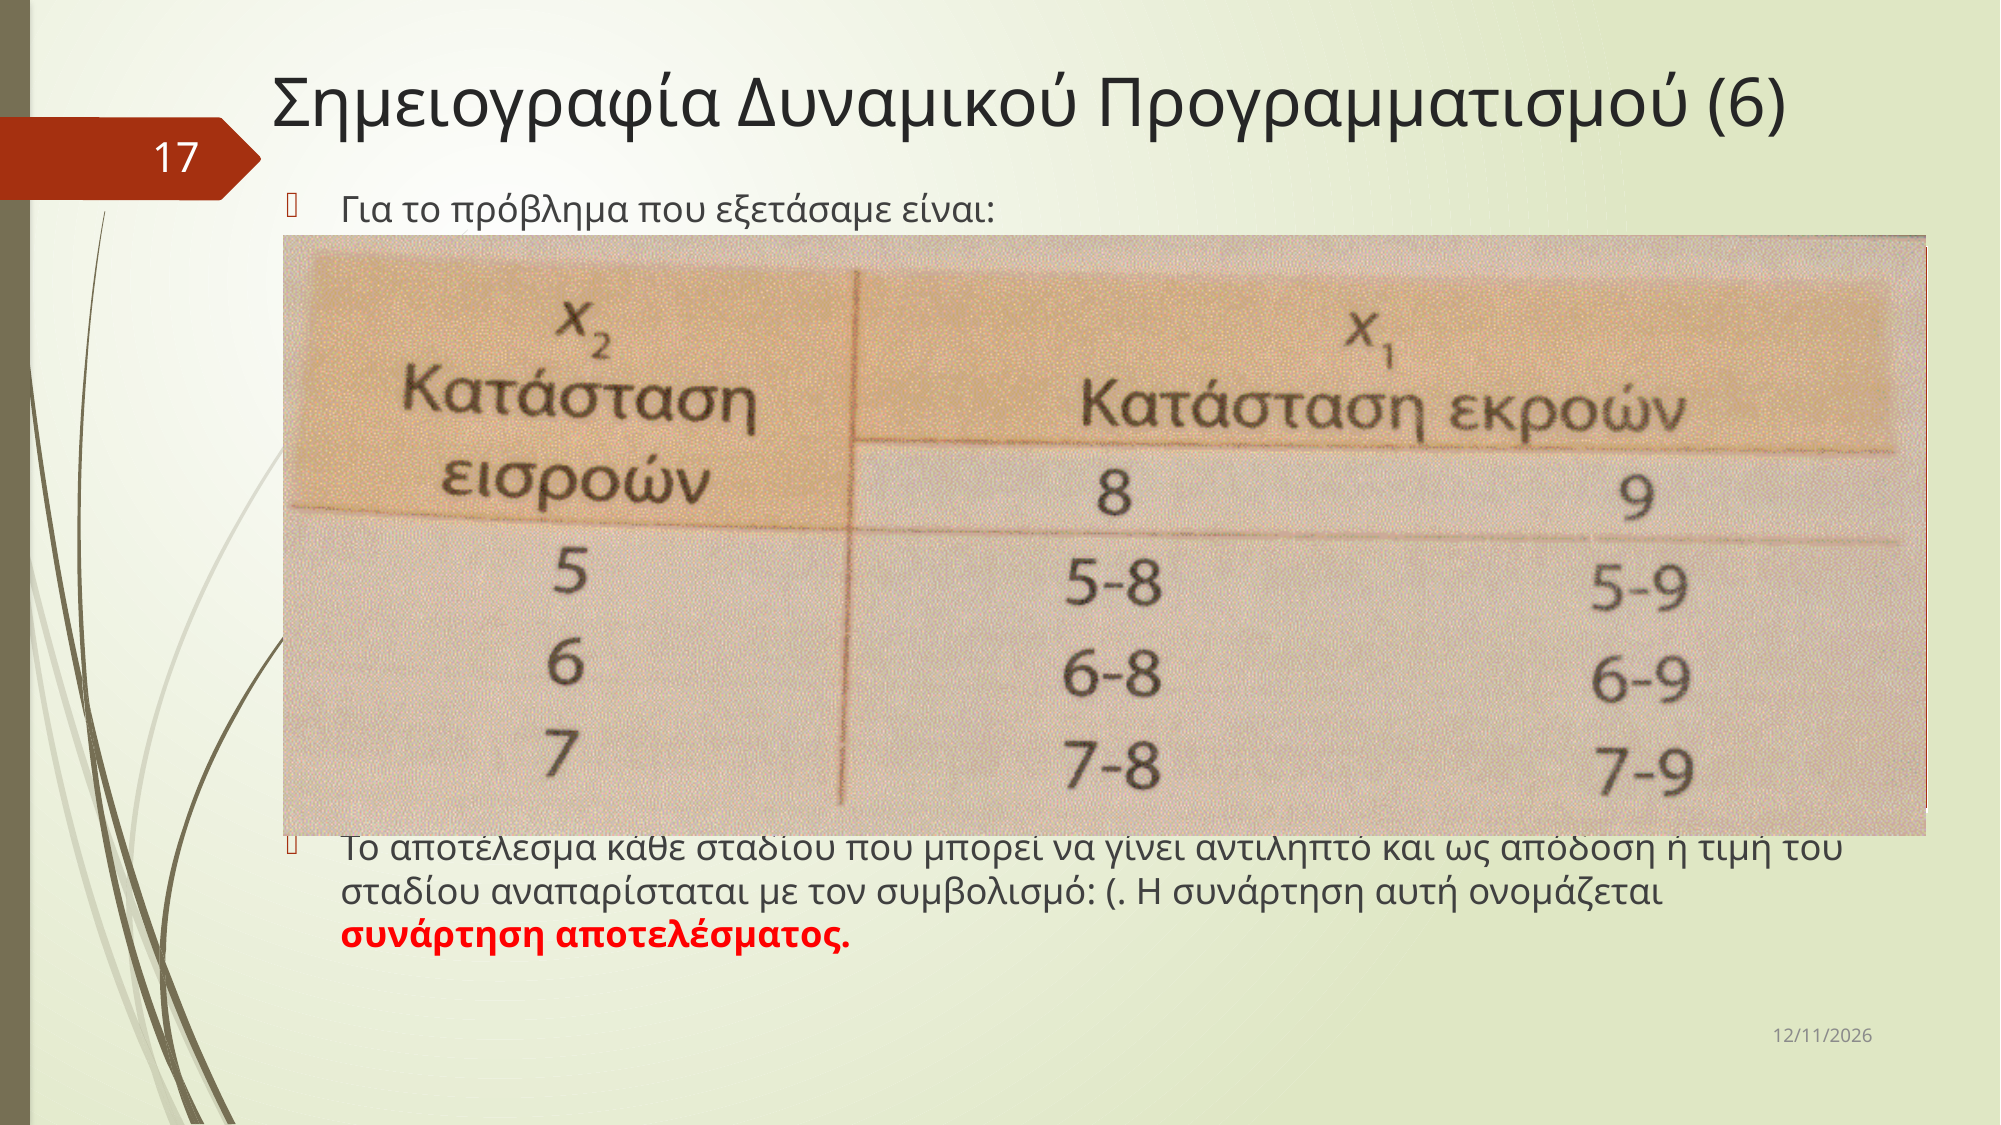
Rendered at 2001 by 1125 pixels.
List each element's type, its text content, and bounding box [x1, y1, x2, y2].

title Σημειογραφία Δυναμικού Προγραμματισμού (6) [257, 51, 1888, 166]
picture [283, 234, 1926, 836]
slide_number 17 [87, 129, 216, 190]
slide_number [1699, 1005, 1888, 1067]
